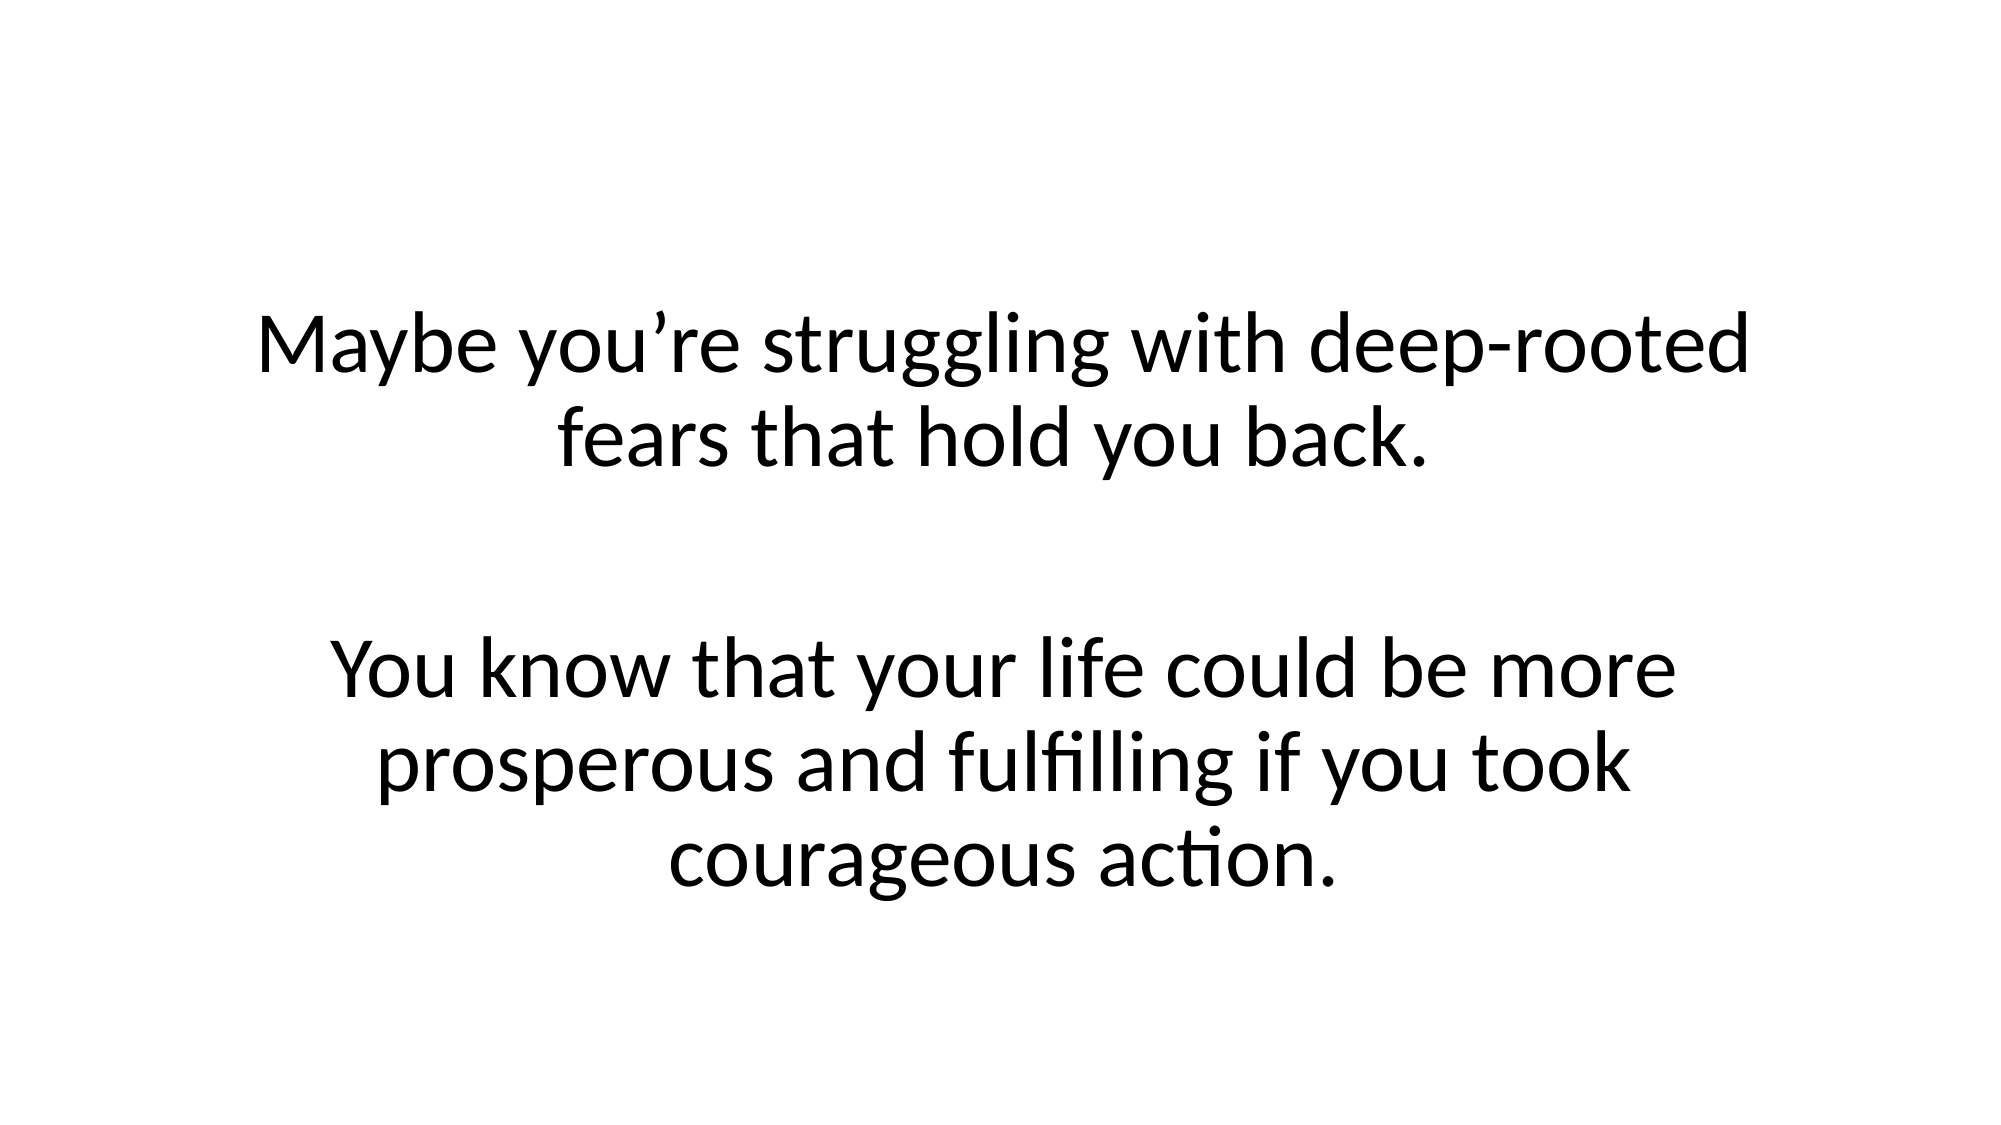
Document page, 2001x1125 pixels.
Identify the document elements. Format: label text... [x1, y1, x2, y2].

list Maybe you’re struggling with deep-rooted fears that hold you back. You know that your life could be more prosperous and fulfilling if you took courageous action. [145, 288, 1863, 704]
